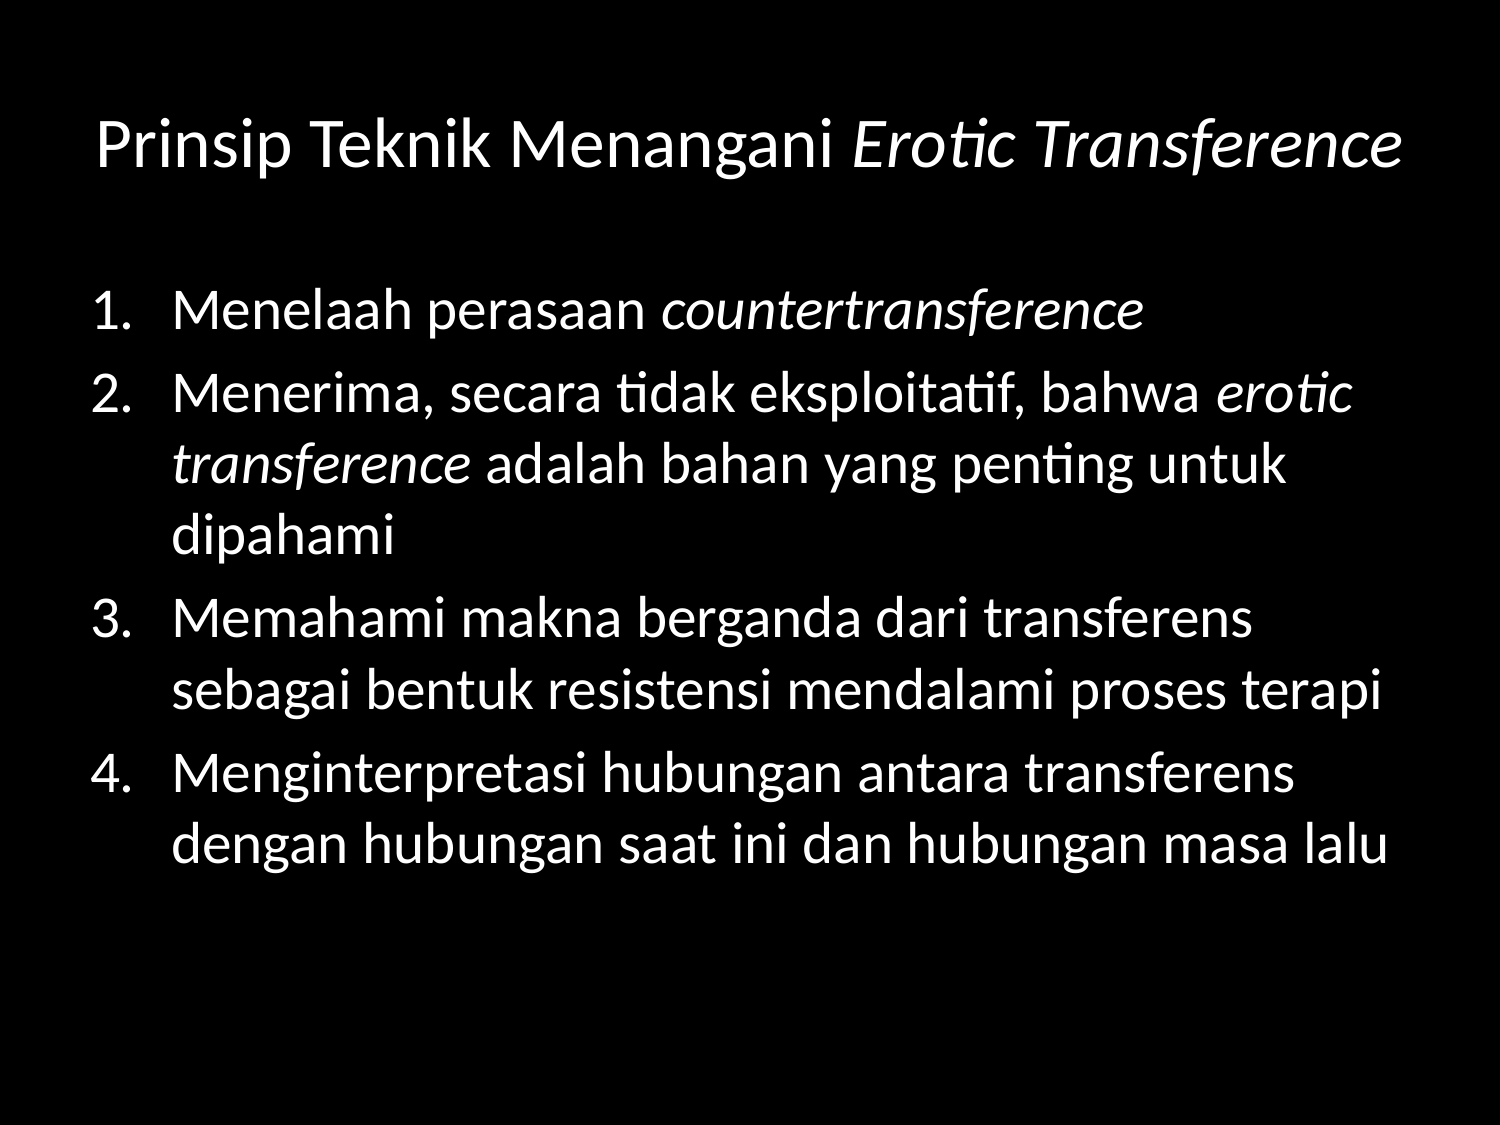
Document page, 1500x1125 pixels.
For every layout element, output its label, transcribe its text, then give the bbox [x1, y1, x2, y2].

title Prinsip Teknik Menangani Erotic Transference [75, 45, 1425, 233]
list Menelaah perasaan countertransference Menerima, secara tidak eksploitatif, bahwa erotic transference adalah bahan yang penting untuk dipahami Memahami makna berganda dari transferens sebagai bentuk resistensi mendalami proses terapi Menginterpretasi hubungan antara transferens dengan hubungan saat ini dan hubungan masa lalu [75, 262, 1425, 1005]
